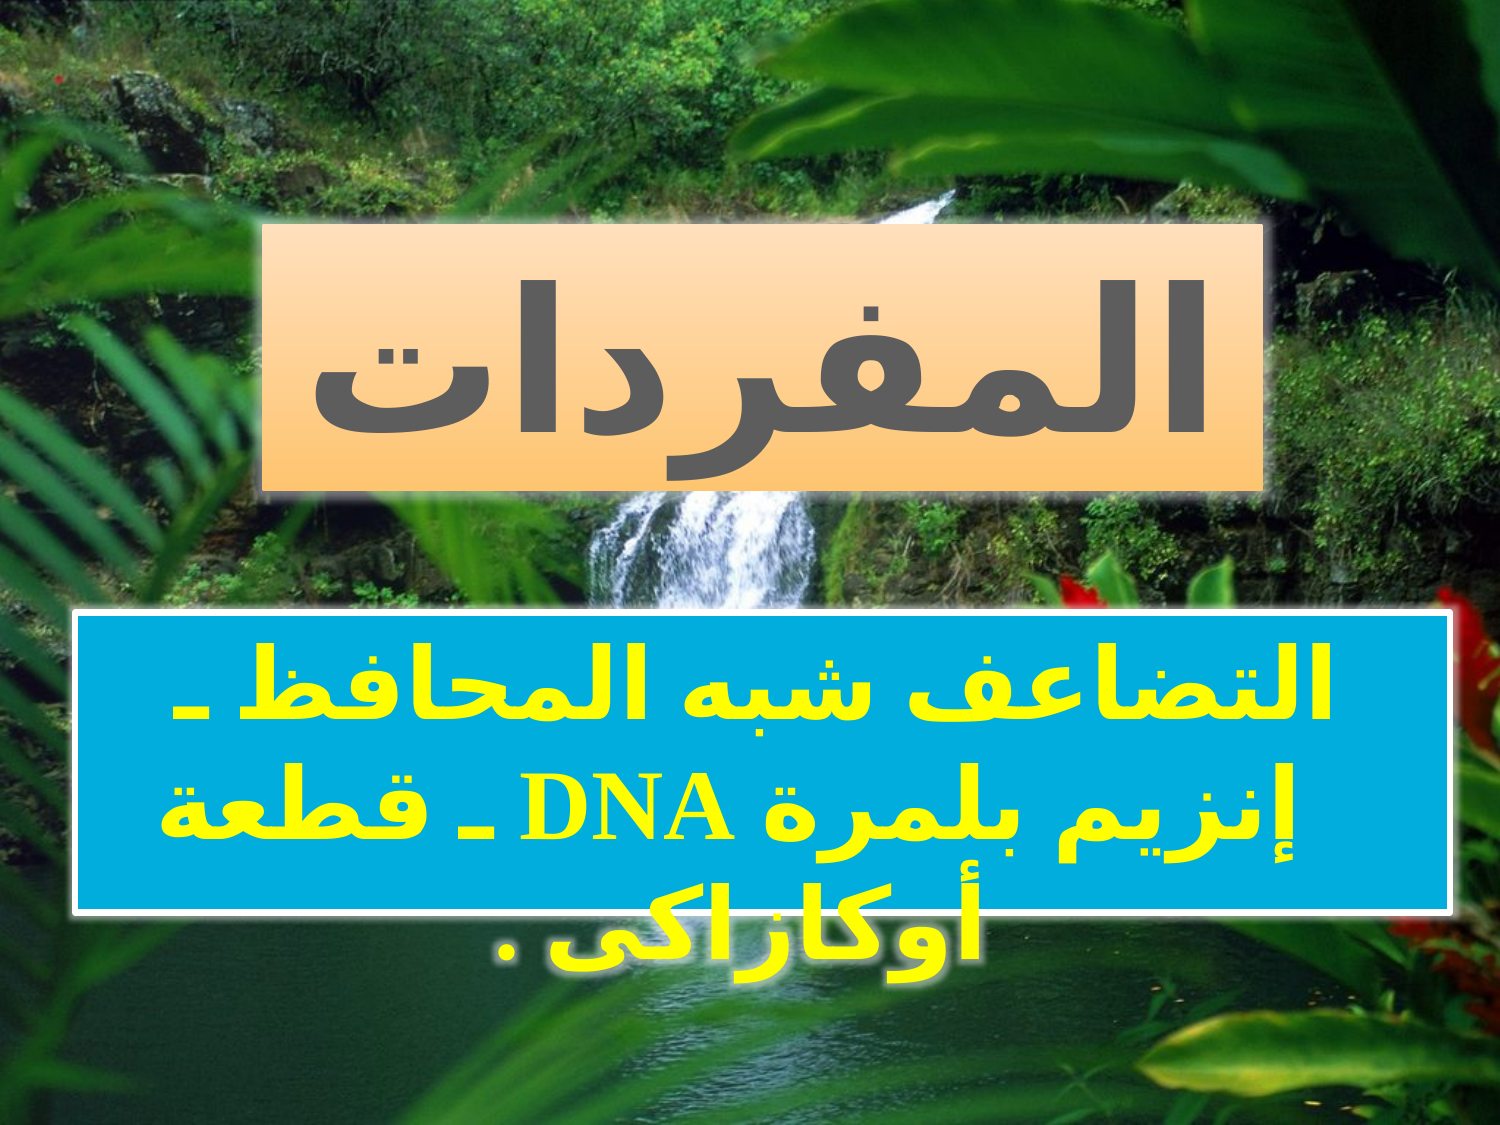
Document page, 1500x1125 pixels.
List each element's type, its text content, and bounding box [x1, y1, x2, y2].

text_box المفردات [262, 224, 1263, 491]
picture [0, 0, 1500, 1125]
text_box التضاعف شبه المحافظ ـ إنزيم بلمرة DNA ـ قطعة أوكازاكى . [72, 609, 1453, 916]
